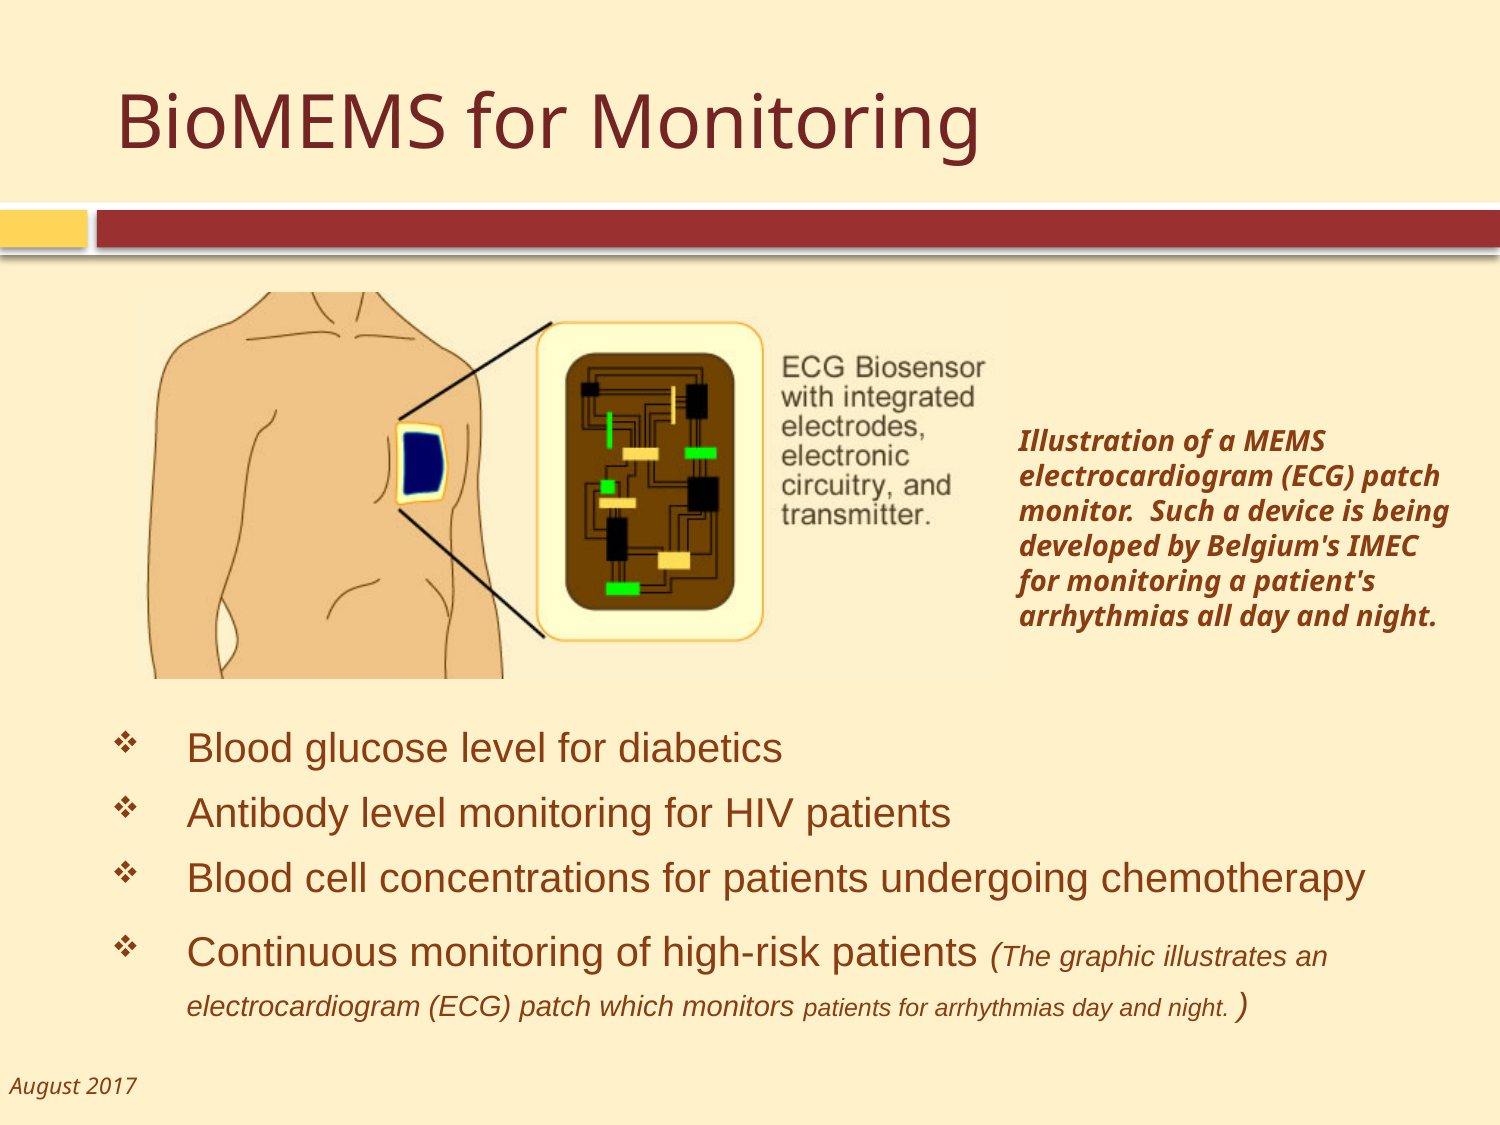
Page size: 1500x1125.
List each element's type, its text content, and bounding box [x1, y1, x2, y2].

picture [135, 292, 1005, 680]
list Blood glucose level for diabetics Antibody level monitoring for HIV patients Blood cell concentrations for patients undergoing chemotherapy Continuous monitoring of high-risk patients (The graphic illustrates an electrocardiogram (ECG) patch which monitors patients for arrhythmias day and night. ) [96, 713, 1414, 1125]
title BioMEMS for Monitoring [100, 37, 1438, 200]
text_box Illustration of a MEMS electrocardiogram (ECG) patch monitor. Such a device is being developed by Belgium's IMEC for monitoring a patient's arrhythmias all day and night. [1011, 414, 1465, 640]
